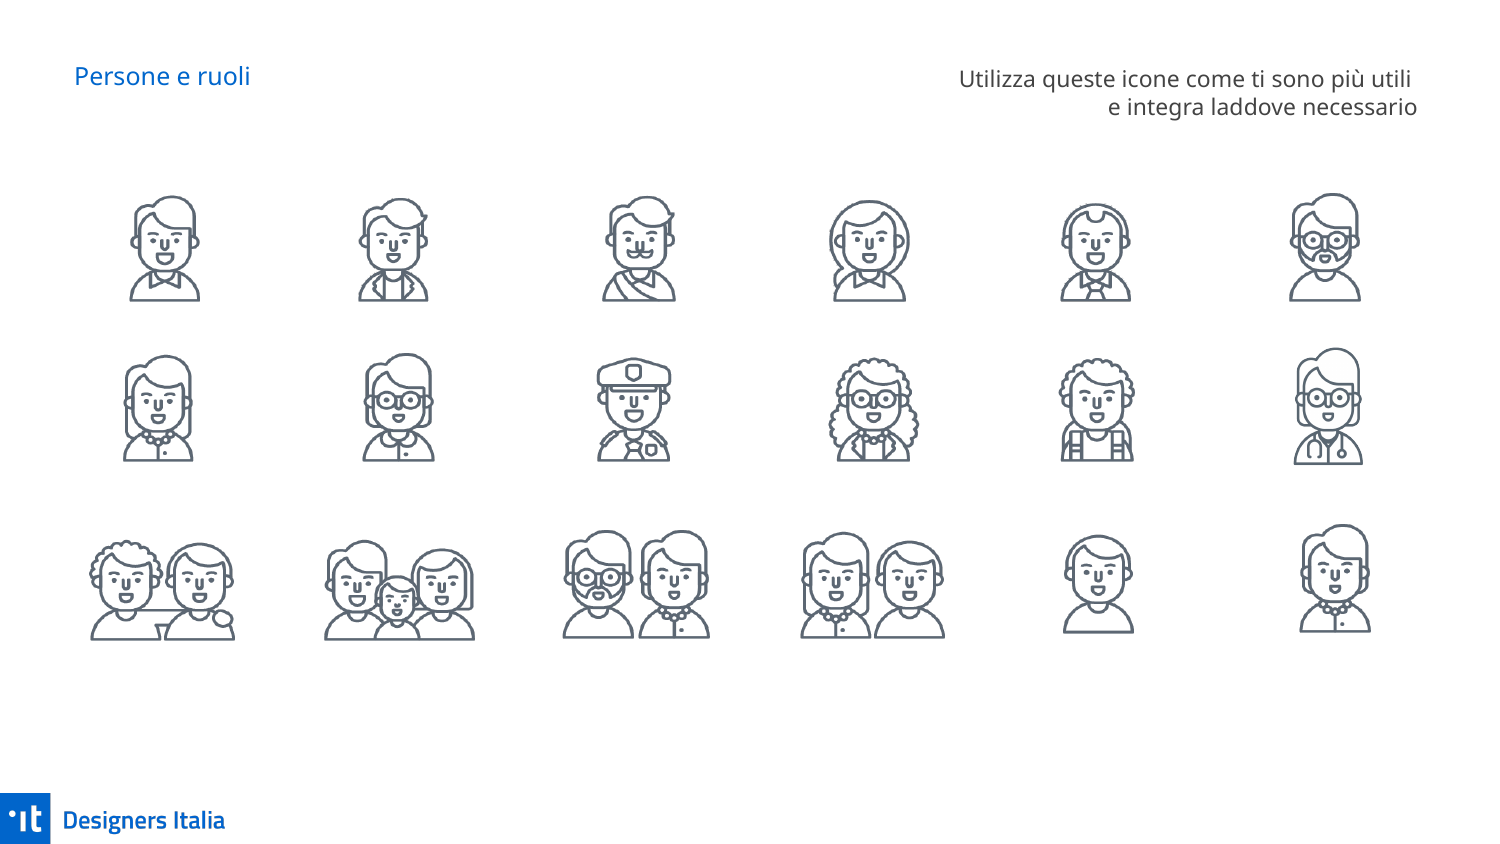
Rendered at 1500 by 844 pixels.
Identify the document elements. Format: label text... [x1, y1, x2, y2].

picture [71, 514, 251, 669]
picture [547, 511, 727, 667]
text_box Persone e ruoli [59, 52, 696, 99]
picture [1263, 334, 1399, 470]
picture [1009, 174, 1189, 330]
picture [543, 334, 722, 490]
picture [307, 174, 486, 330]
picture [547, 174, 726, 330]
picture [1234, 174, 1414, 330]
picture [71, 174, 251, 330]
picture [317, 334, 497, 490]
picture [782, 334, 962, 490]
picture [0, 793, 238, 844]
picture [782, 174, 962, 330]
picture [309, 514, 489, 669]
picture [782, 511, 962, 667]
picture [1009, 506, 1189, 662]
picture [1009, 334, 1189, 490]
text_box Utilizza queste icone come ti sono più utili e integra laddove necessario [750, 49, 1434, 101]
picture [71, 334, 251, 490]
picture [1249, 506, 1428, 662]
